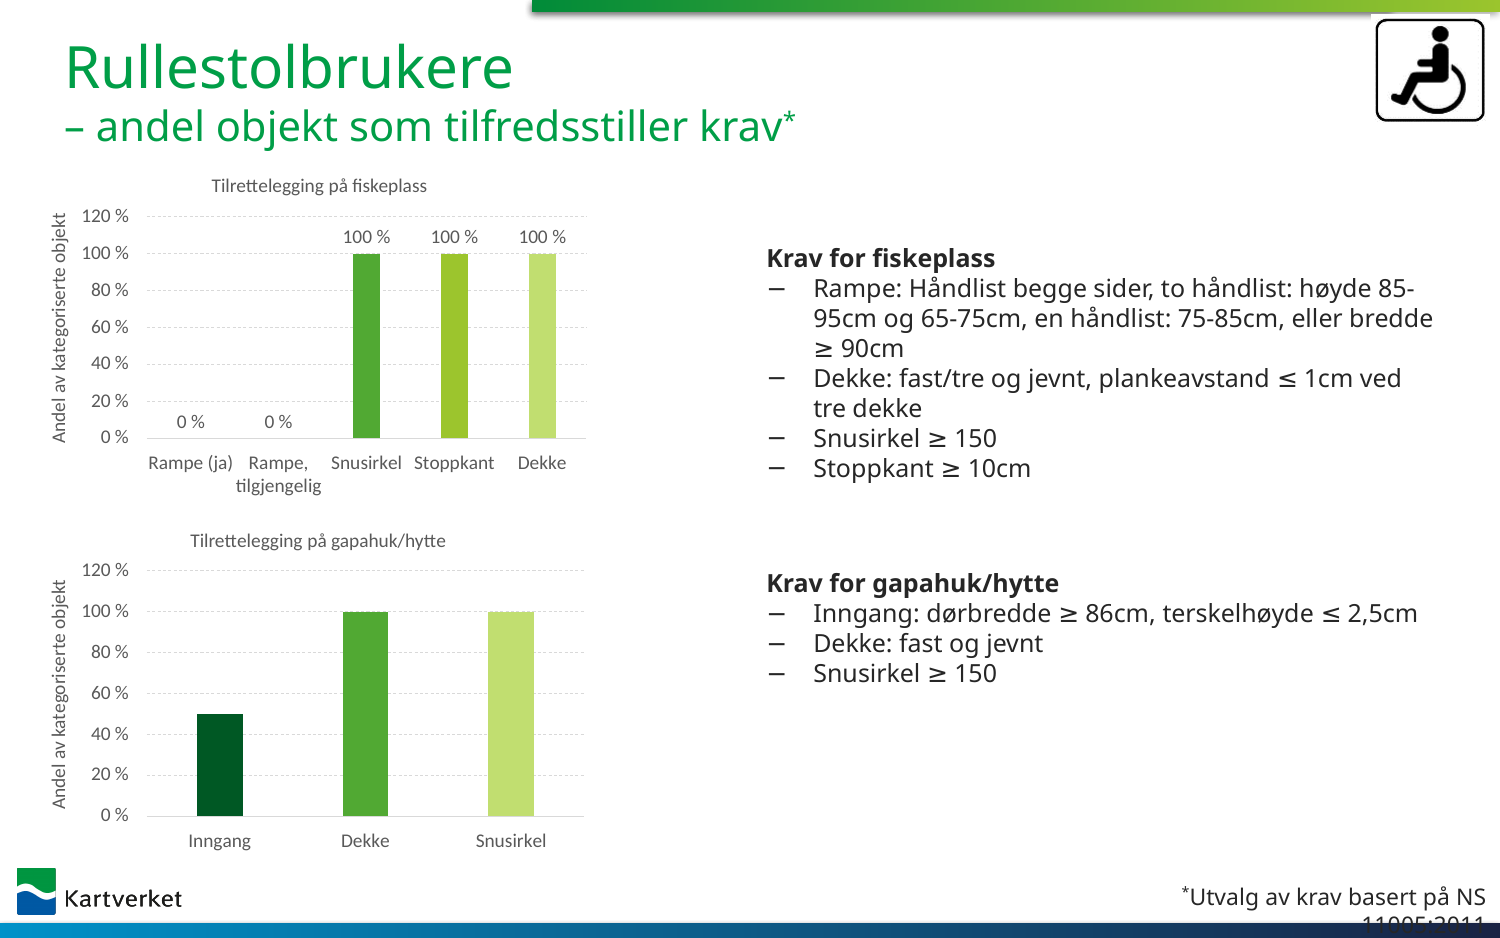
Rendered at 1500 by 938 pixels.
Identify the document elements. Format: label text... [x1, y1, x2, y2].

picture [41, 520, 596, 859]
picture [41, 166, 598, 505]
text_box *Utvalg av krav basert på NS 11005:2011 [1068, 873, 1500, 938]
picture [1371, 13, 1491, 127]
text_box Rullestolbrukere – andel objekt som tilfredsstiller krav* [49, 29, 1431, 158]
text_box Krav for gapahuk/hytte Inngang: dørbredde ≥ 86cm, terskelhøyde ≤ 2,5cm Dekke: fast og jevnt Snusirkel ≥ 150 [751, 560, 1452, 695]
text_box Krav for fiskeplass Rampe: Håndlist begge sider, to håndlist: høyde 85-95cm og 65-75cm, en håndlist: 75-85cm, eller bredde ≥ 90cm Dekke: fast/tre og jevnt, plankeavstand ≤ 1cm ved tre dekke Snusirkel ≥ 150 Stoppkant ≥ 10cm [751, 235, 1452, 490]
